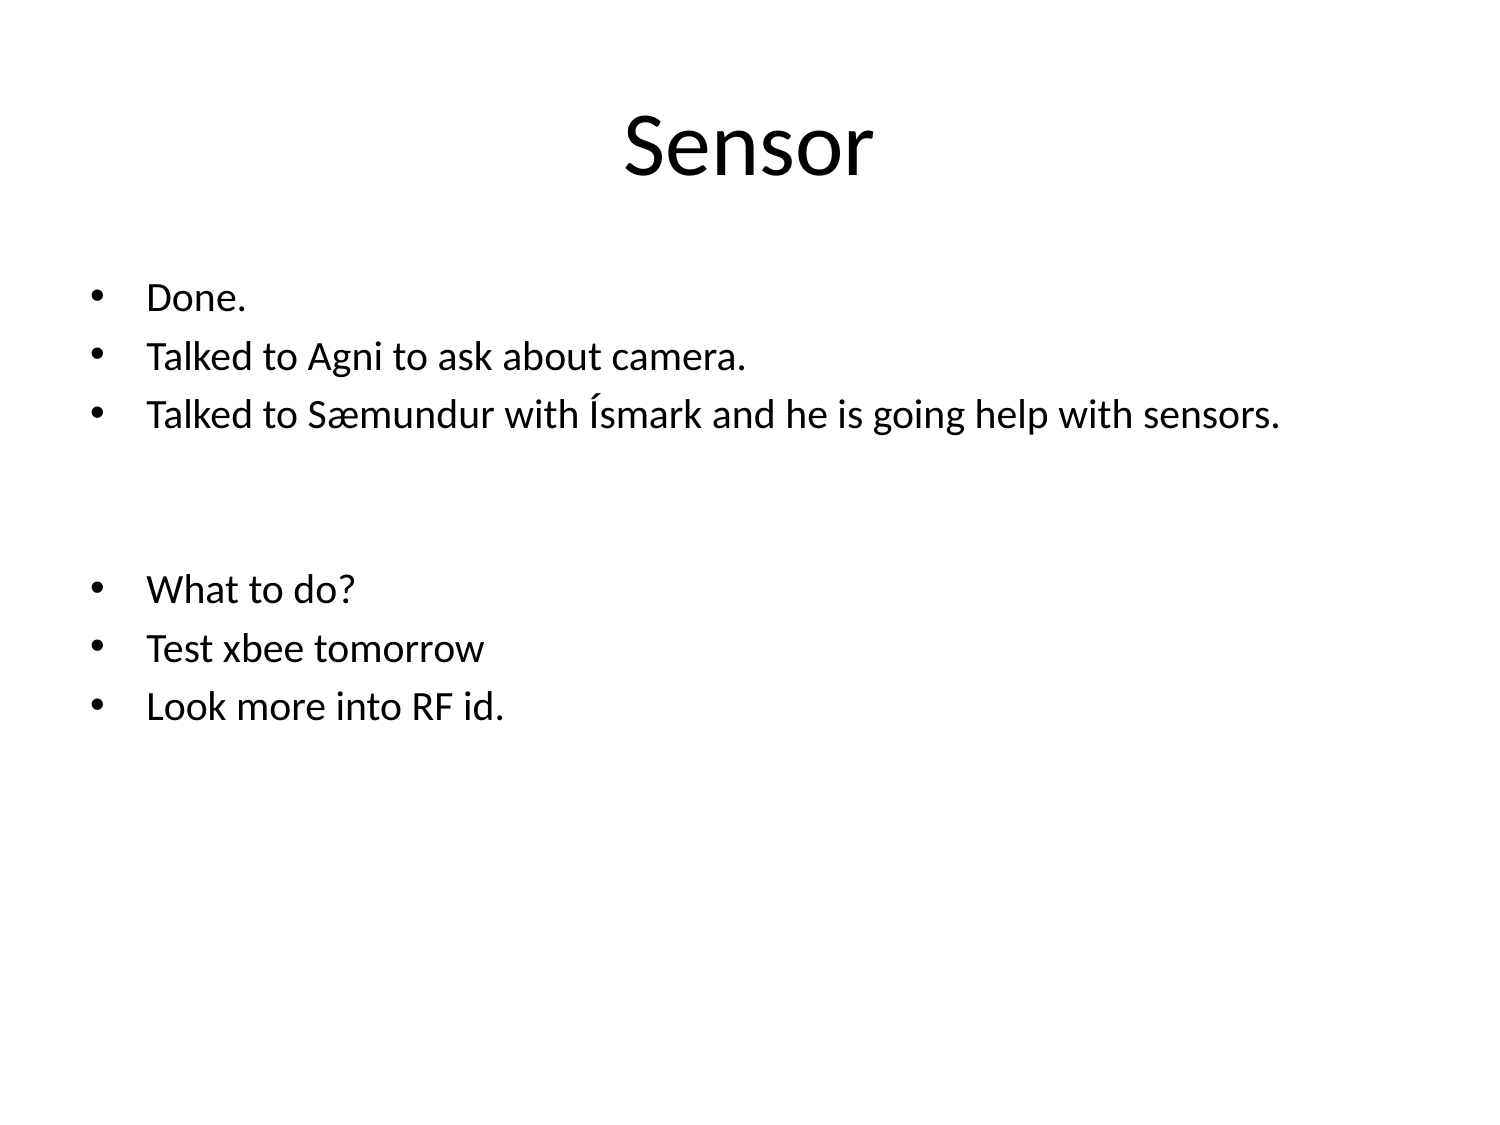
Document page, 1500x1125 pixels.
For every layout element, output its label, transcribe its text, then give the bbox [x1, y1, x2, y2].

title Sensor [75, 45, 1425, 233]
list Done. Talked to Agni to ask about camera. Talked to Sæmundur with Ísmark and he is going help with sensors. What to do? Test xbee tomorrow Look more into RF id. [75, 262, 1425, 1005]
